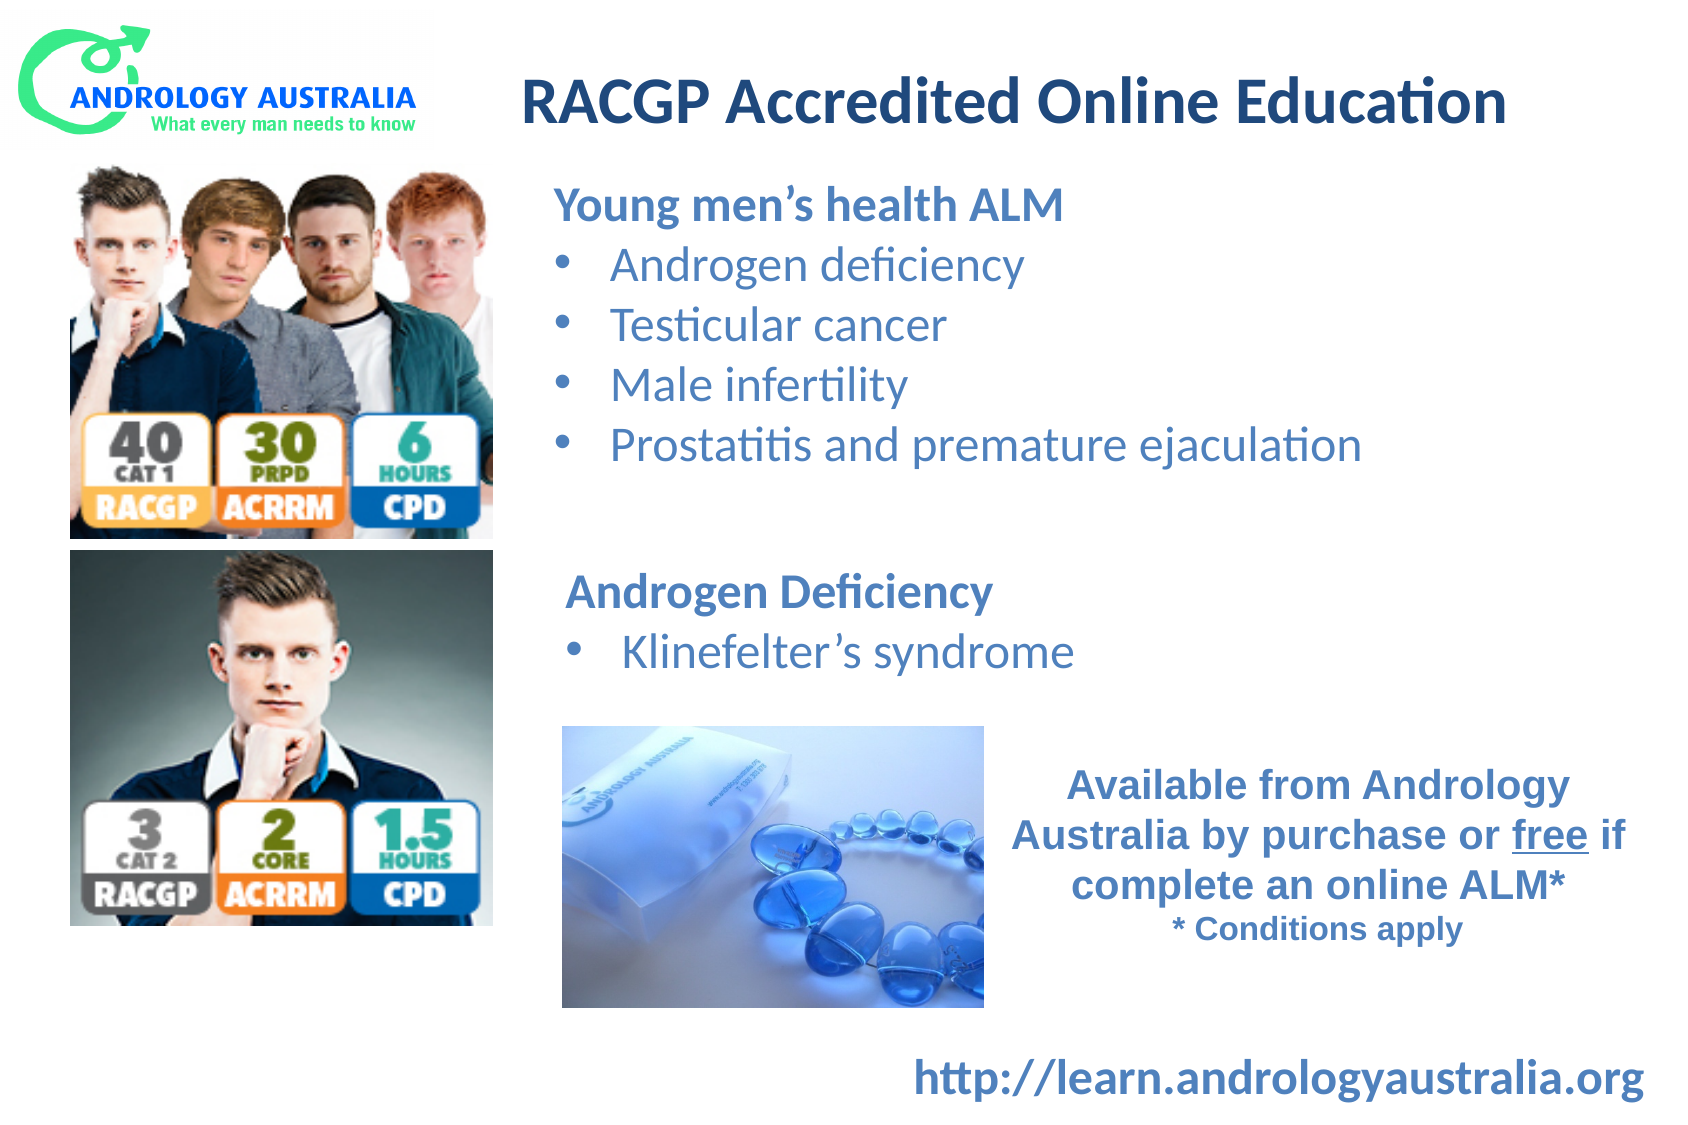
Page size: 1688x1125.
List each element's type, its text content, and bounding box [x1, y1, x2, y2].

picture [0, 8, 434, 151]
text_box Androgen Deficiency Klinefelter’s syndrome [550, 550, 1451, 686]
text_box http://learn.andrologyaustralia.org [0, 1036, 1660, 1112]
picture [70, 163, 493, 540]
text_box Young men’s health ALM Androgen deficiency Testicular cancer Male infertility Prostatitis and premature ejaculation [538, 163, 1439, 479]
picture [70, 550, 493, 926]
text_box RACGP Accredited Online Education [506, 49, 1688, 145]
picture [562, 726, 985, 1008]
text_box Available from Andrology Australia by purchase or free if complete an online ALM* * Conditions apply [989, 750, 1664, 955]
